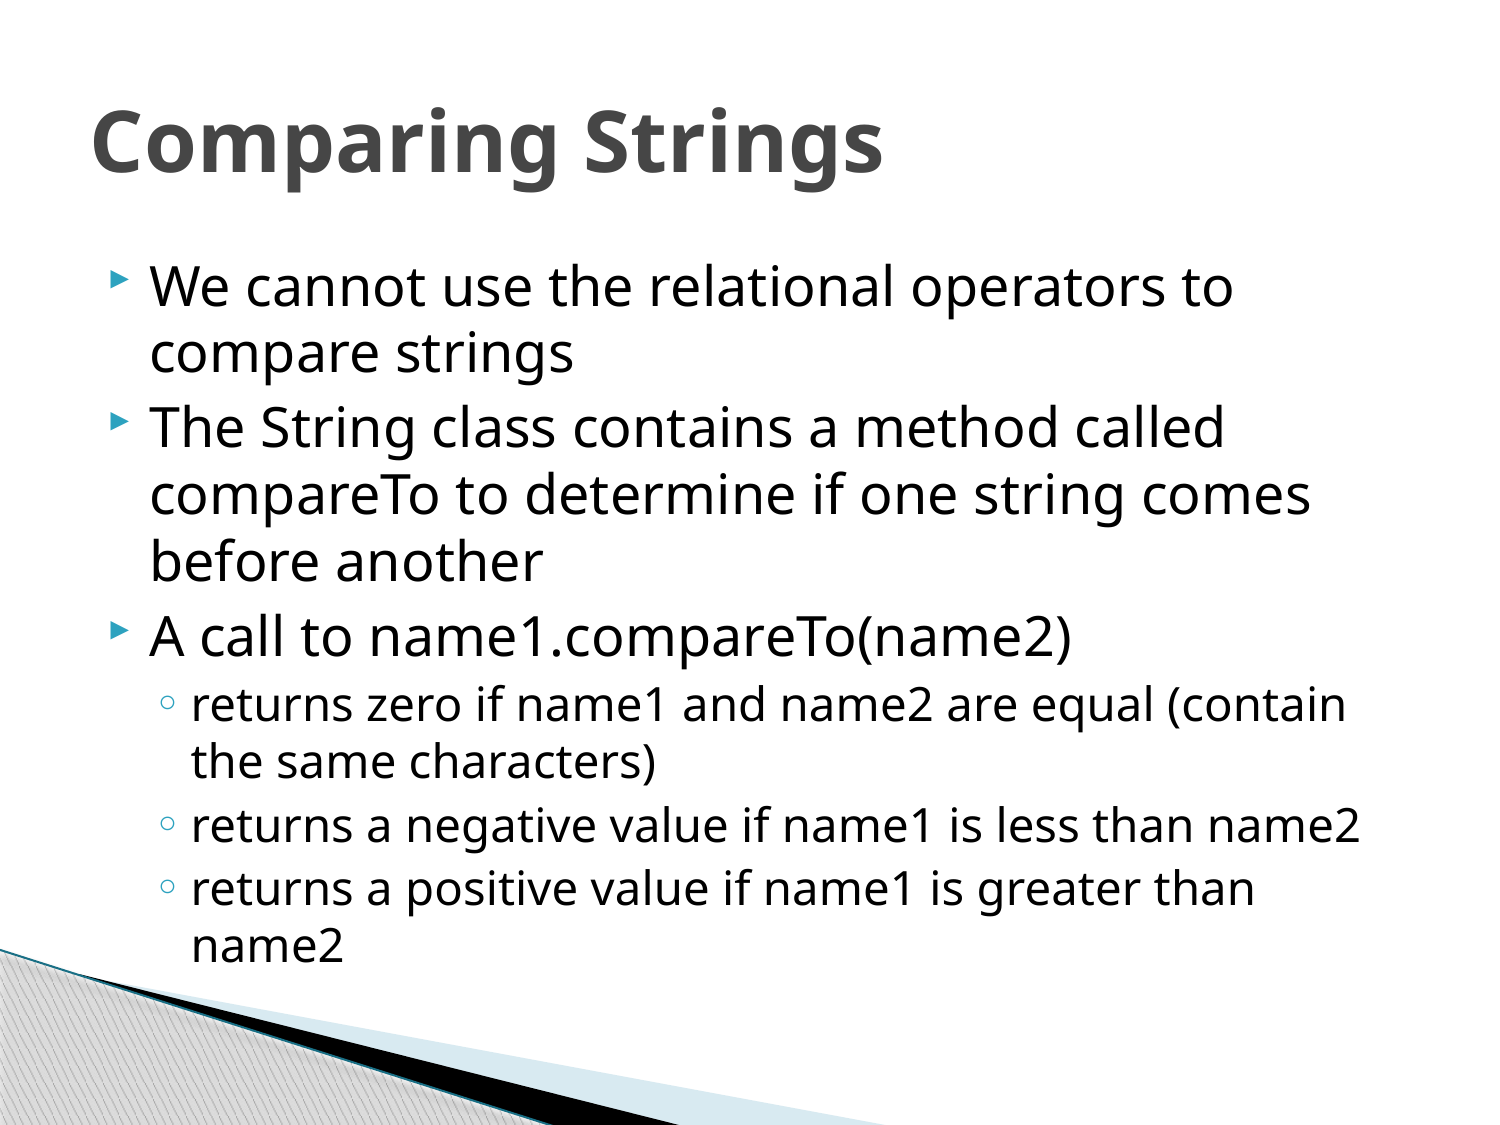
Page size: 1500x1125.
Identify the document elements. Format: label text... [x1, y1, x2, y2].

title Comparing Strings [75, 45, 1425, 233]
list We cannot use the relational operators to compare strings The String class contains a method called compareTo to determine if one string comes before another A call to name1.compareTo(name2) returns zero if name1 and name2 are equal (contain the same characters) returns a negative value if name1 is less than name2 returns a positive value if name1 is greater than name2 [75, 243, 1425, 986]
